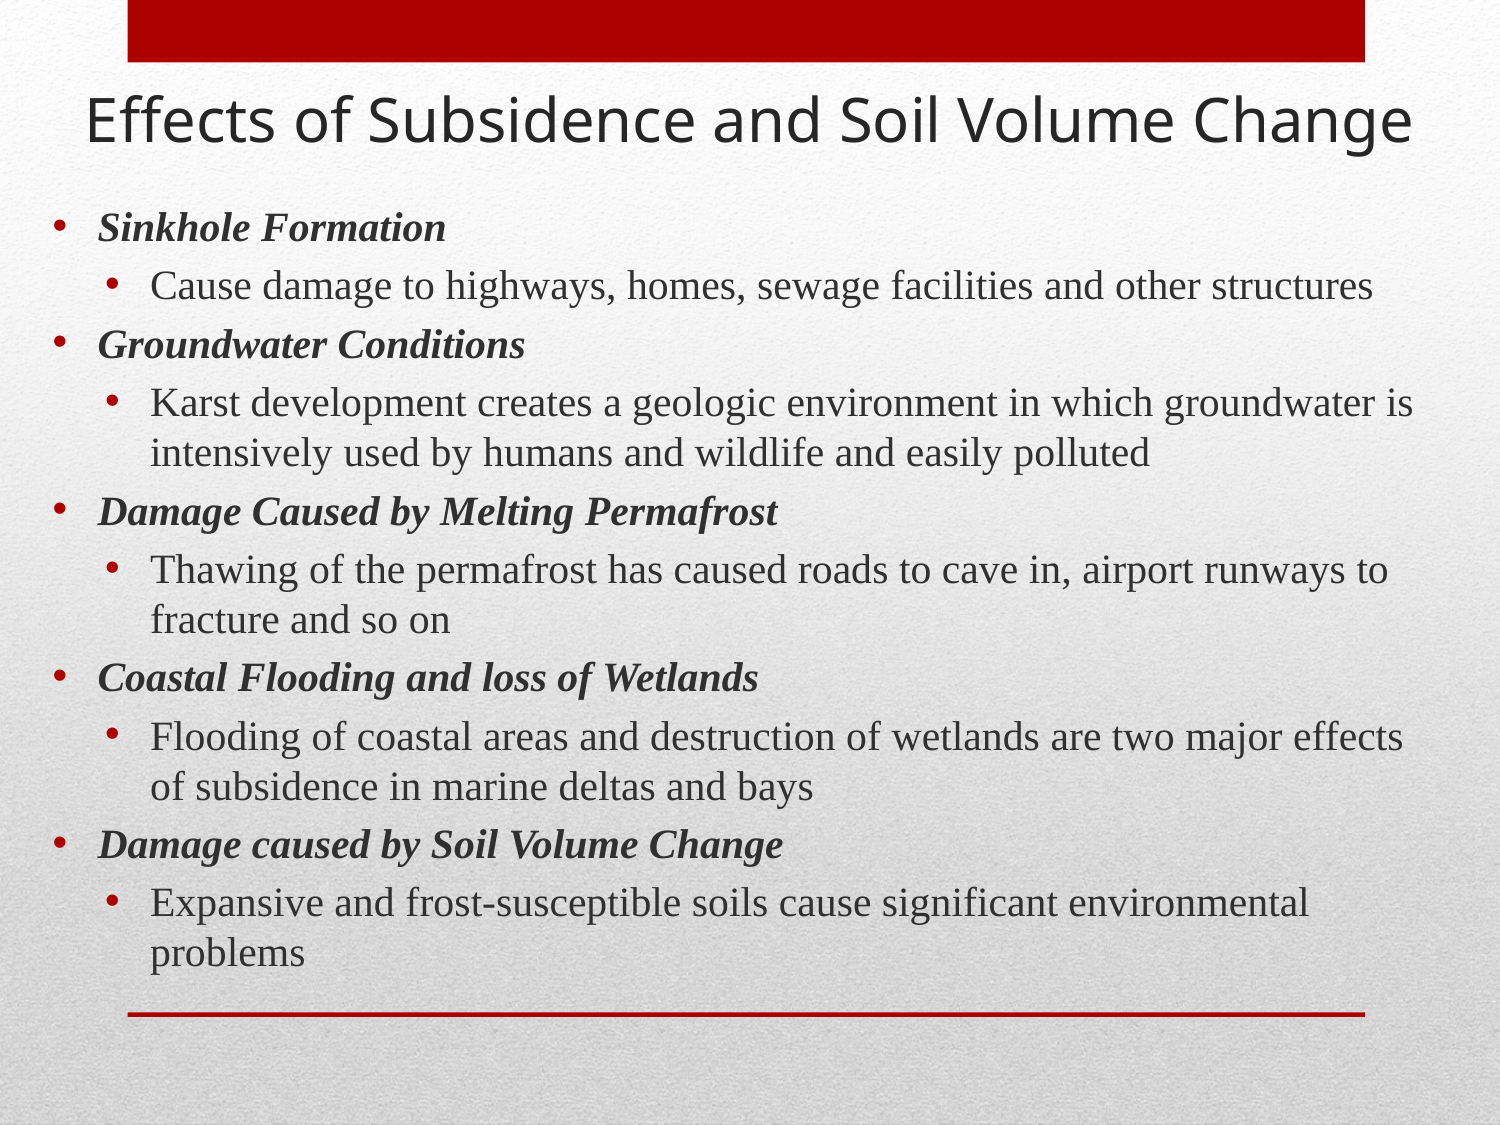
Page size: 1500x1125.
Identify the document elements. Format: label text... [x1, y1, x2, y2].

list Sinkhole Formation Cause damage to highways, homes, sewage facilities and other structures Groundwater Conditions Karst development creates a geologic environment in which groundwater is intensively used by humans and wildlife and easily polluted Damage Caused by Melting Permafrost Thawing of the permafrost has caused roads to cave in, airport runways to fracture and so on Coastal Flooding and loss of Wetlands Flooding of coastal areas and destruction of wetlands are two major effects of subsidence in marine deltas and bays Damage caused by Soil Volume Change Expansive and frost-susceptible soils cause significant environmental problems [37, 162, 1463, 1013]
title Effects of Subsidence and Soil Volume Change [50, 24, 1450, 162]
